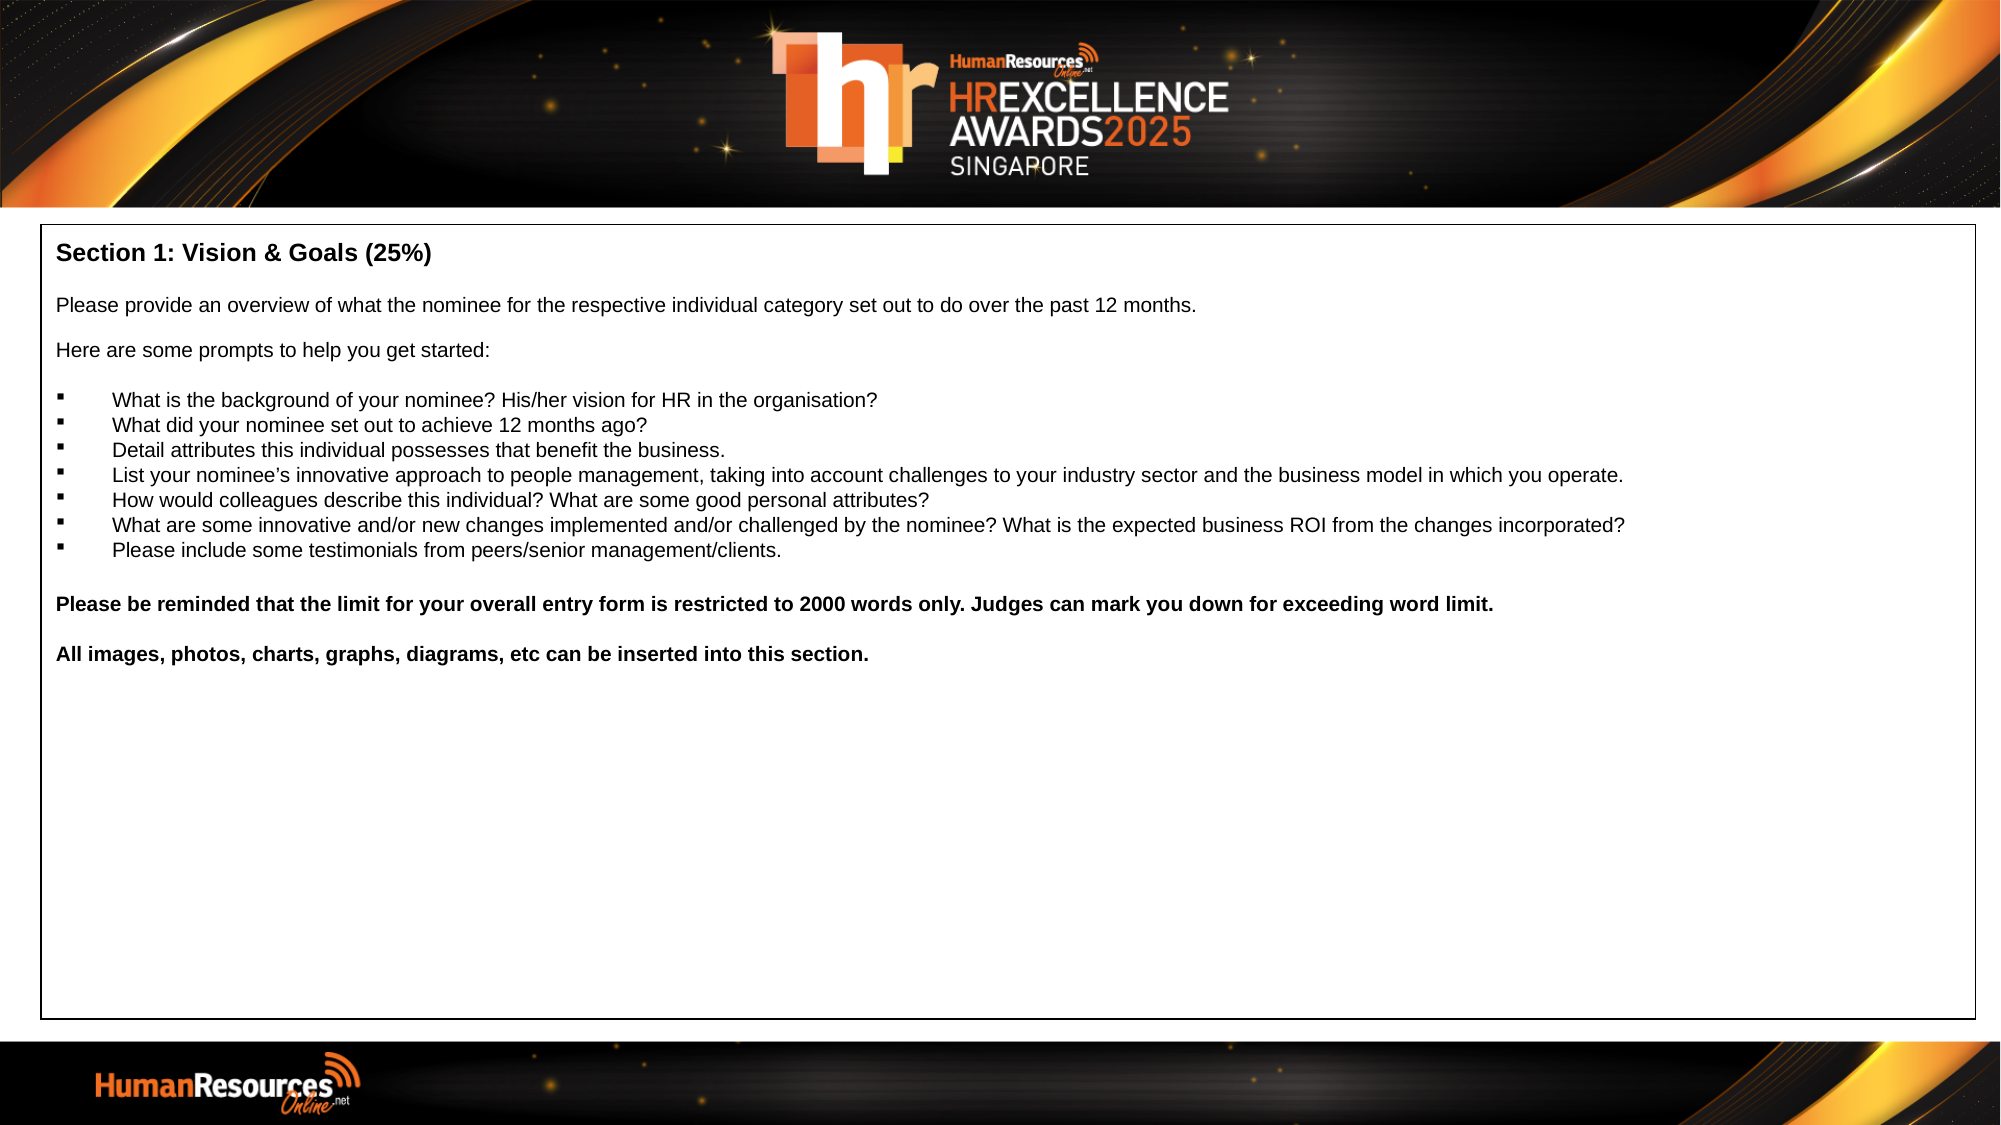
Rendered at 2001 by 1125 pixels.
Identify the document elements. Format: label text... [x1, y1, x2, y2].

text_box Section 1: Vision & Goals (25%) Please provide an overview of what the nominee for the respective individual category set out to do over the past 12 months. Here are some prompts to help you get started: What is the background of your nominee? His/her vision for HR in the organisation? What did your nominee set out to achieve 12 months ago? Detail attributes this individual possesses that benefit the business. List your nominee’s innovative approach to people management, taking into account challenges to your industry sector and the business model in which you operate. How would colleagues describe this individual? What are some good personal attributes? What are some innovative and/or new changes implemented and/or challenged by the nominee? What is the expected business ROI from the changes incorporated? Please include some testimonials from peers/senior management/clients. Please be reminded that the limit for your overall entry form is restricted to 2000 words only. Judges can mark you down for exceeding word limit. All images, photos, charts, graphs, diagrams, etc can be inserted into this section. [40, 224, 1976, 1019]
picture [0, 0, 2001, 1125]
